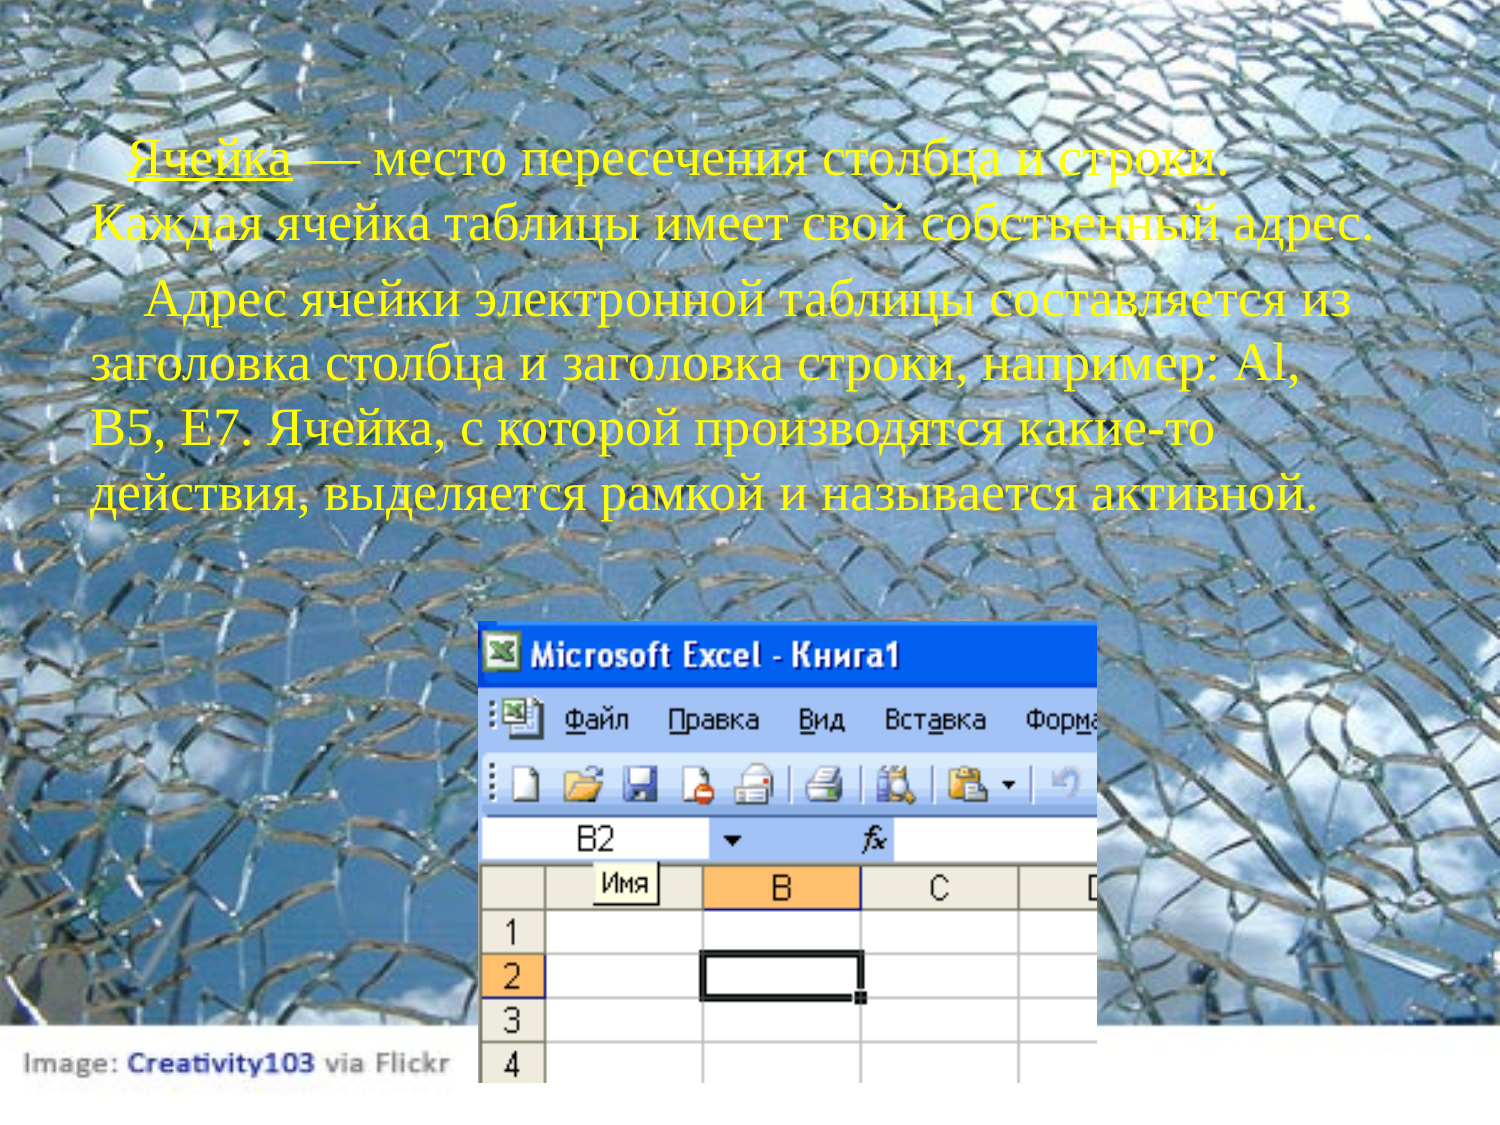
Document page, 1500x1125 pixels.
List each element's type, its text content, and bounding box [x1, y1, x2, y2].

list Ячейка — место пересечения столбца и строки. Каждая ячейка таблицы имеет свой собственный адрес. Адрес ячейки электронной таблицы составляется из заголовка столбца и заголовка строки, например: Al, B5, E7. Ячейка, с которой производятся какие-то действия, выделяется рамкой и называется активной. [74, 113, 1407, 610]
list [478, 621, 1097, 1083]
picture [0, 0, 1500, 1125]
